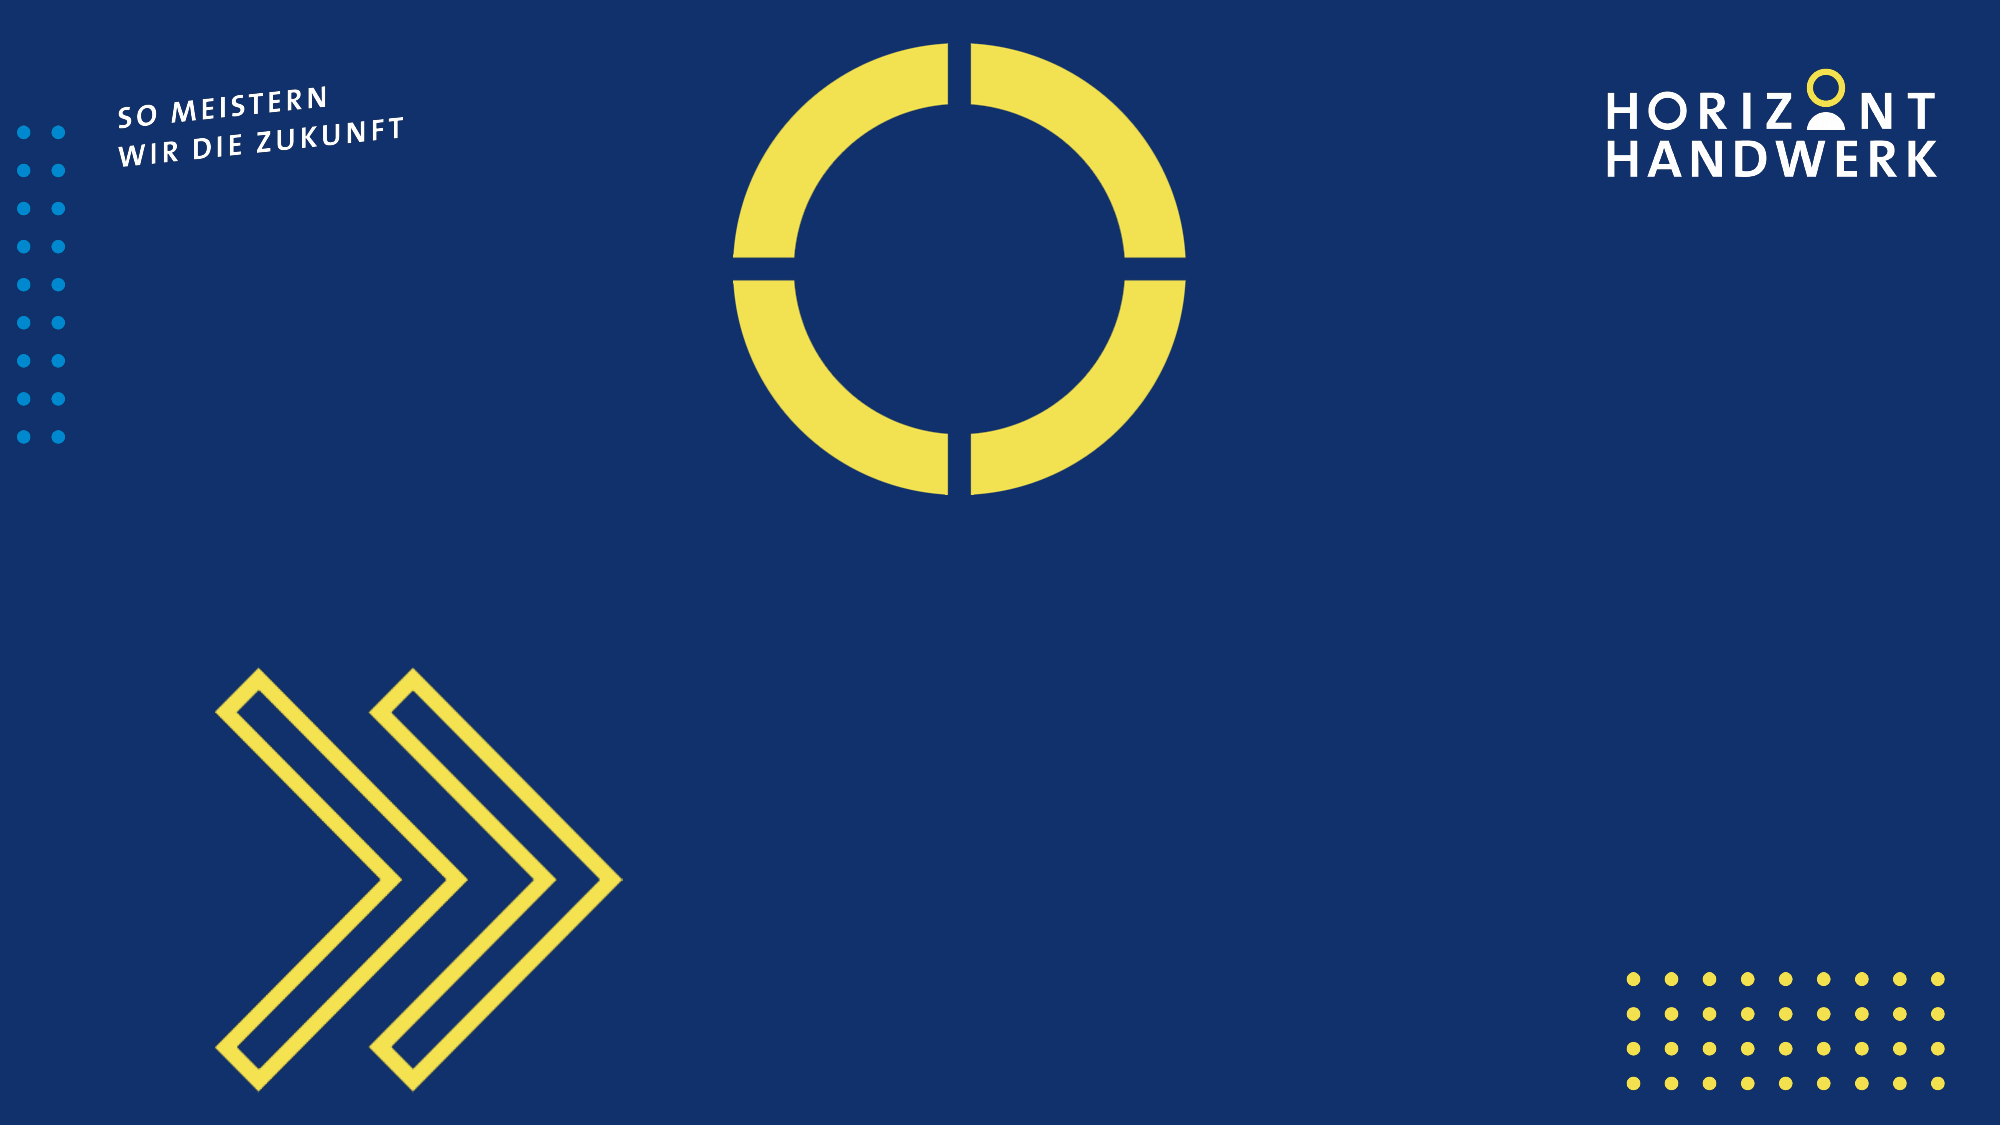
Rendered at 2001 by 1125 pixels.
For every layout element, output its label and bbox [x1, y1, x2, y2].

picture [1626, 972, 1945, 1097]
picture [1598, 64, 1943, 187]
picture [0, 0, 1186, 1125]
